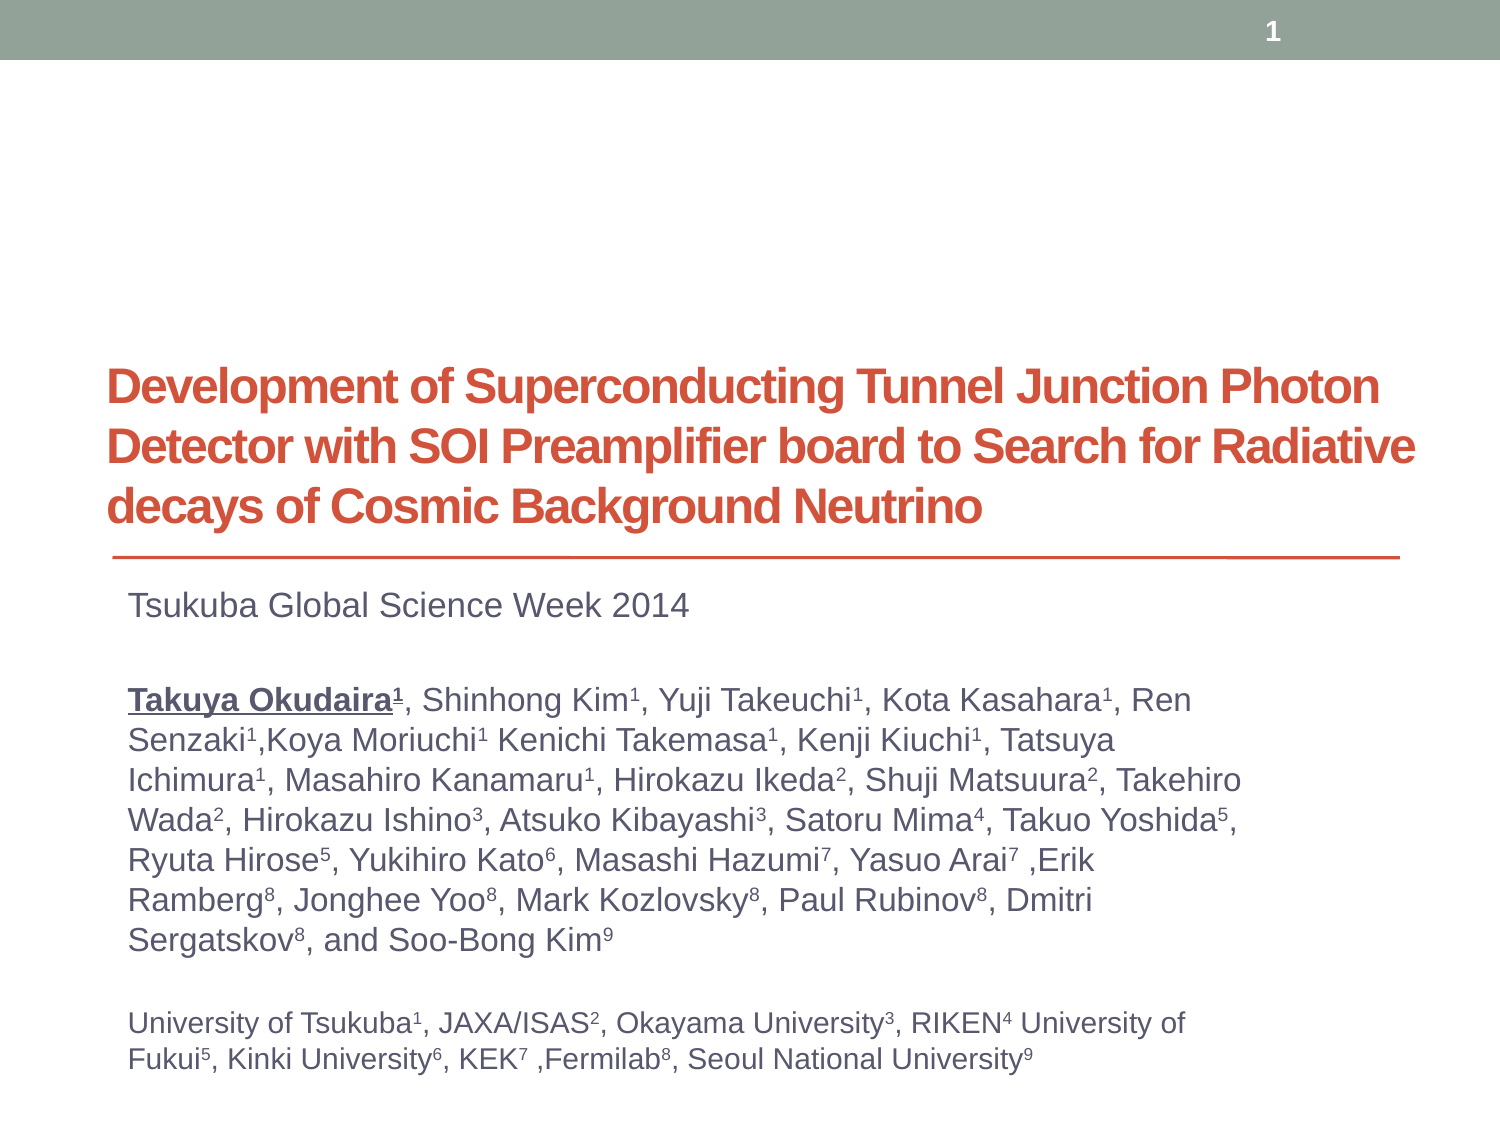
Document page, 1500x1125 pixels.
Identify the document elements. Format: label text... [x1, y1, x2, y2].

title Development of Superconducting Tunnel Junction Photon Detector with SOI Preamplifier board to Search for Radiative decays of Cosmic Background Neutrino [91, 224, 1434, 542]
slide_number 1 [1250, 3, 1425, 57]
subtitle Tsukuba Global Science Week 2014 Takuya Okudaira1, Shinhong Kim1, Yuji Takeuchi1, Kota Kasahara1, Ren Senzaki1,Koya Moriuchi1 Kenichi Takemasa1, Kenji Kiuchi1, Tatsuya Ichimura1, Masahiro Kanamaru1, Hirokazu Ikeda2, Shuji Matsuura2, Takehiro Wada2, Hirokazu Ishino3, Atsuko Kibayashi3, Satoru Mima4, Takuo Yoshida5, Ryuta Hirose5, Yukihiro Kato6, Masashi Hazumi7, Yasuo Arai7 ,Erik Ramberg8, Jonghee Yoo8, Mark Kozlovsky8, Paul Rubinov8, Dmitri Sergatskov8, and Soo-Bong Kim9 University of Tsukuba1, JAXA/ISAS2, Okayama University3, RIKEN4 University of Fukui5, Kinki University6, KEK7 ,Fermilab8, Seoul National University9 [112, 575, 1265, 1088]
